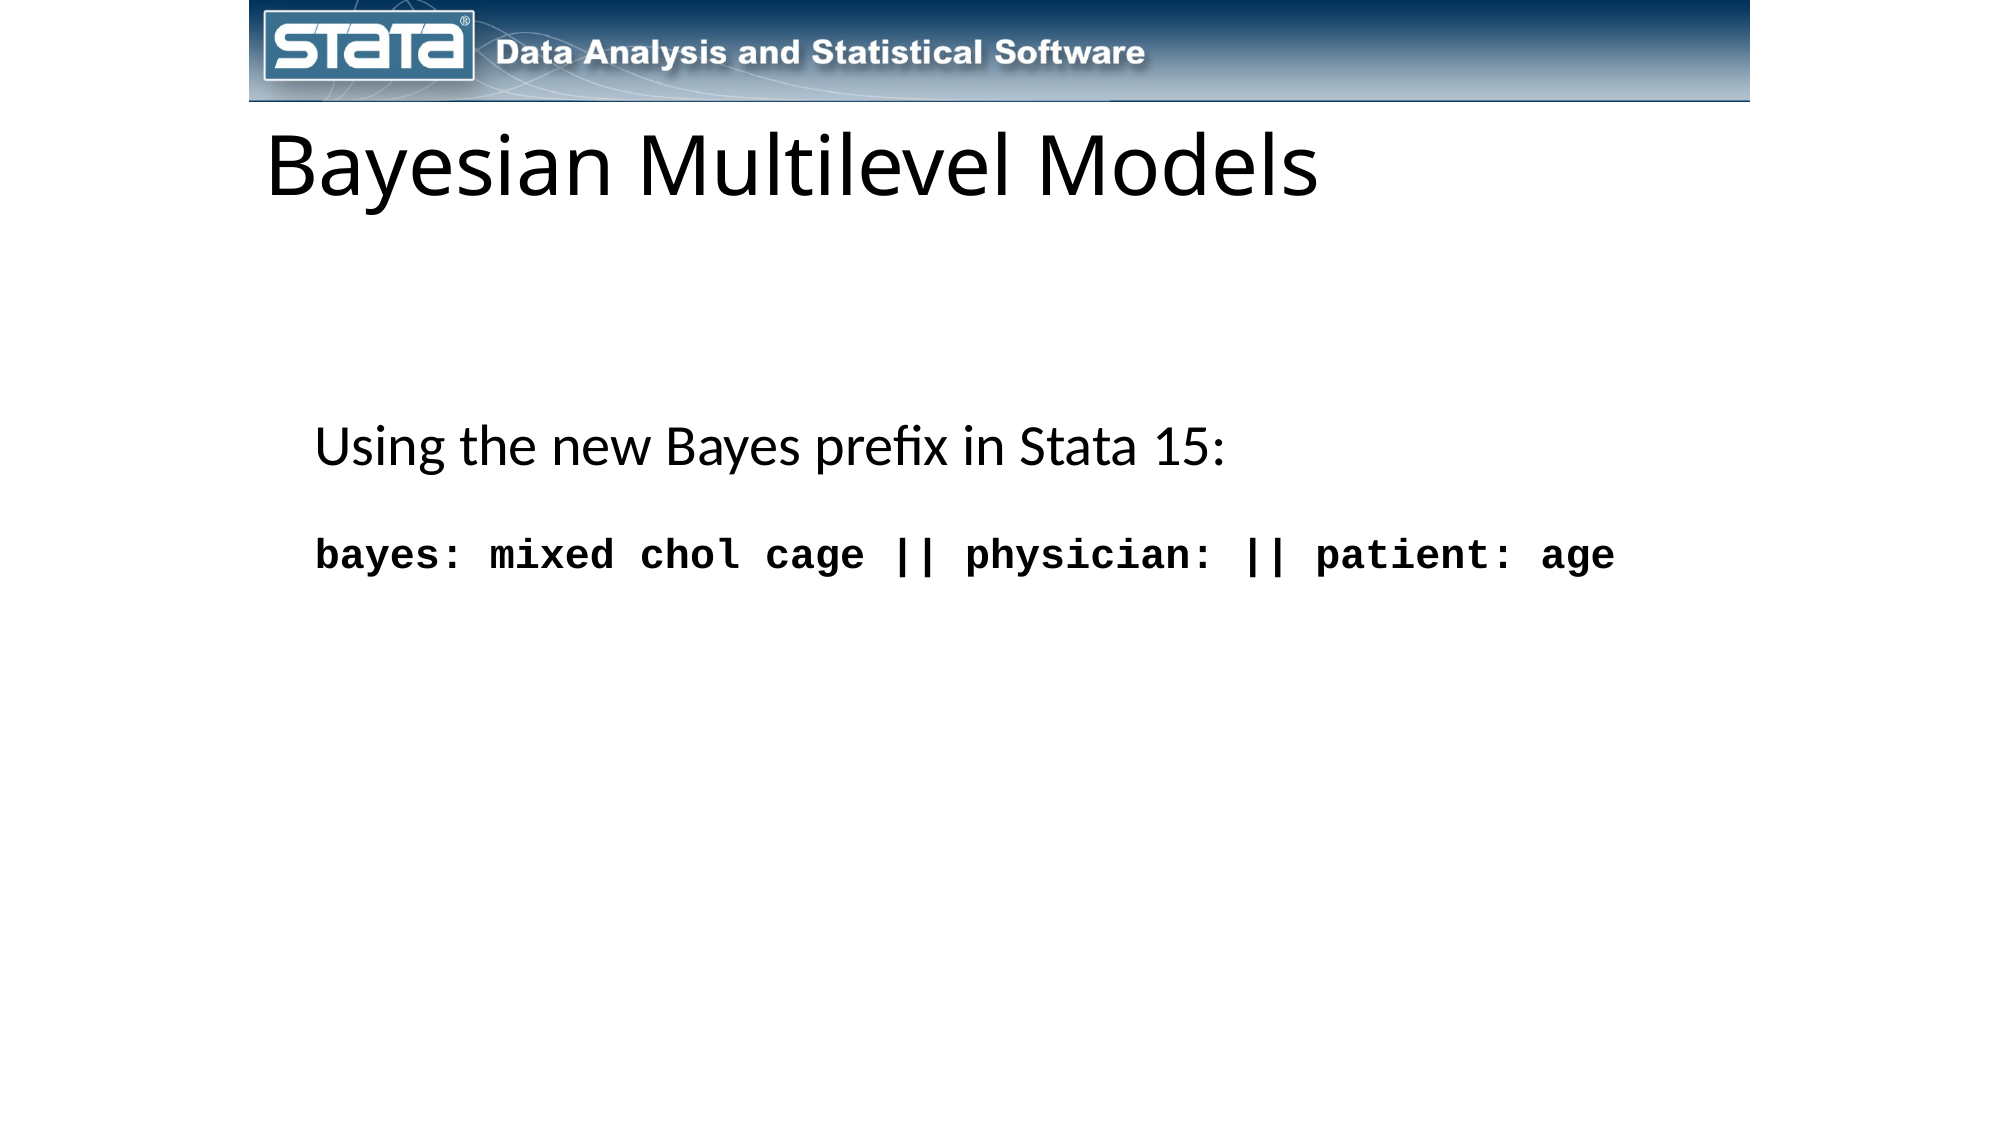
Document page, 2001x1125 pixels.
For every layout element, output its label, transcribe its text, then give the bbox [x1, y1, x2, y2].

title Bayesian Multilevel Models [249, 102, 1750, 238]
picture [249, 0, 1750, 102]
text_box Using the new Bayes prefix in Stata 15: bayes: mixed chol cage || physician: || patient: age [300, 399, 1700, 585]
